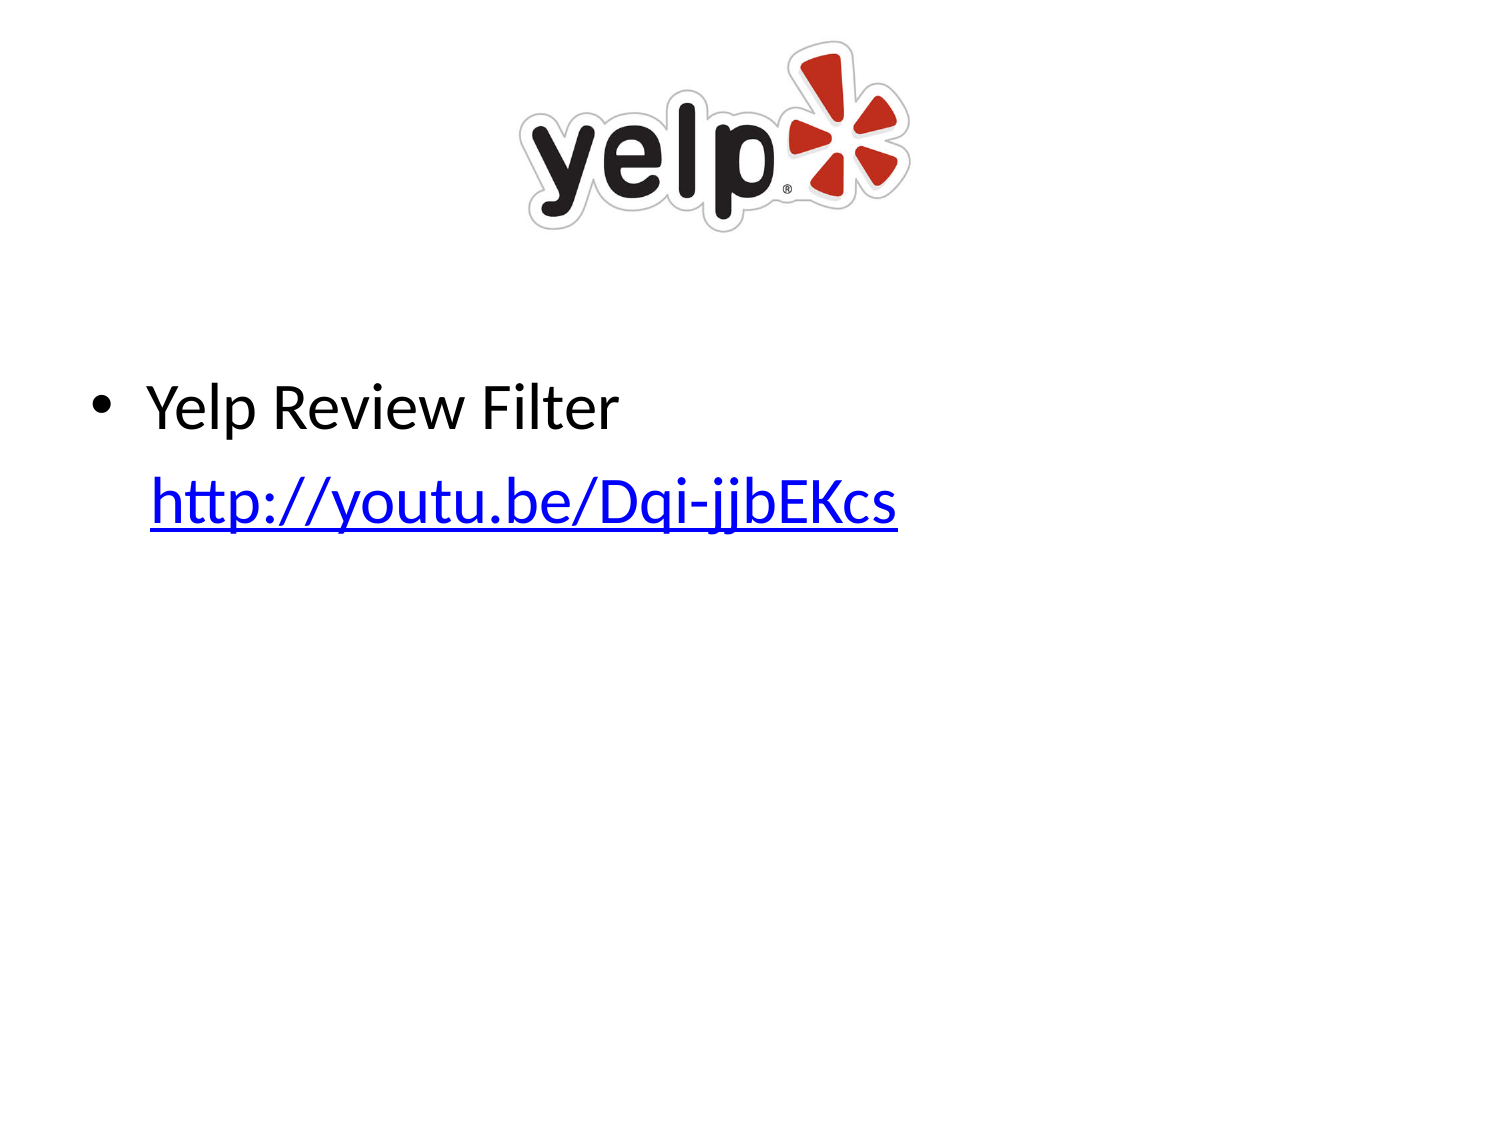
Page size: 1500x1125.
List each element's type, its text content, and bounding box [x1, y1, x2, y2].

list Yelp Review Filter http://youtu.be/Dqi-jjbEKcs [75, 262, 1425, 1005]
picture [488, 15, 955, 273]
